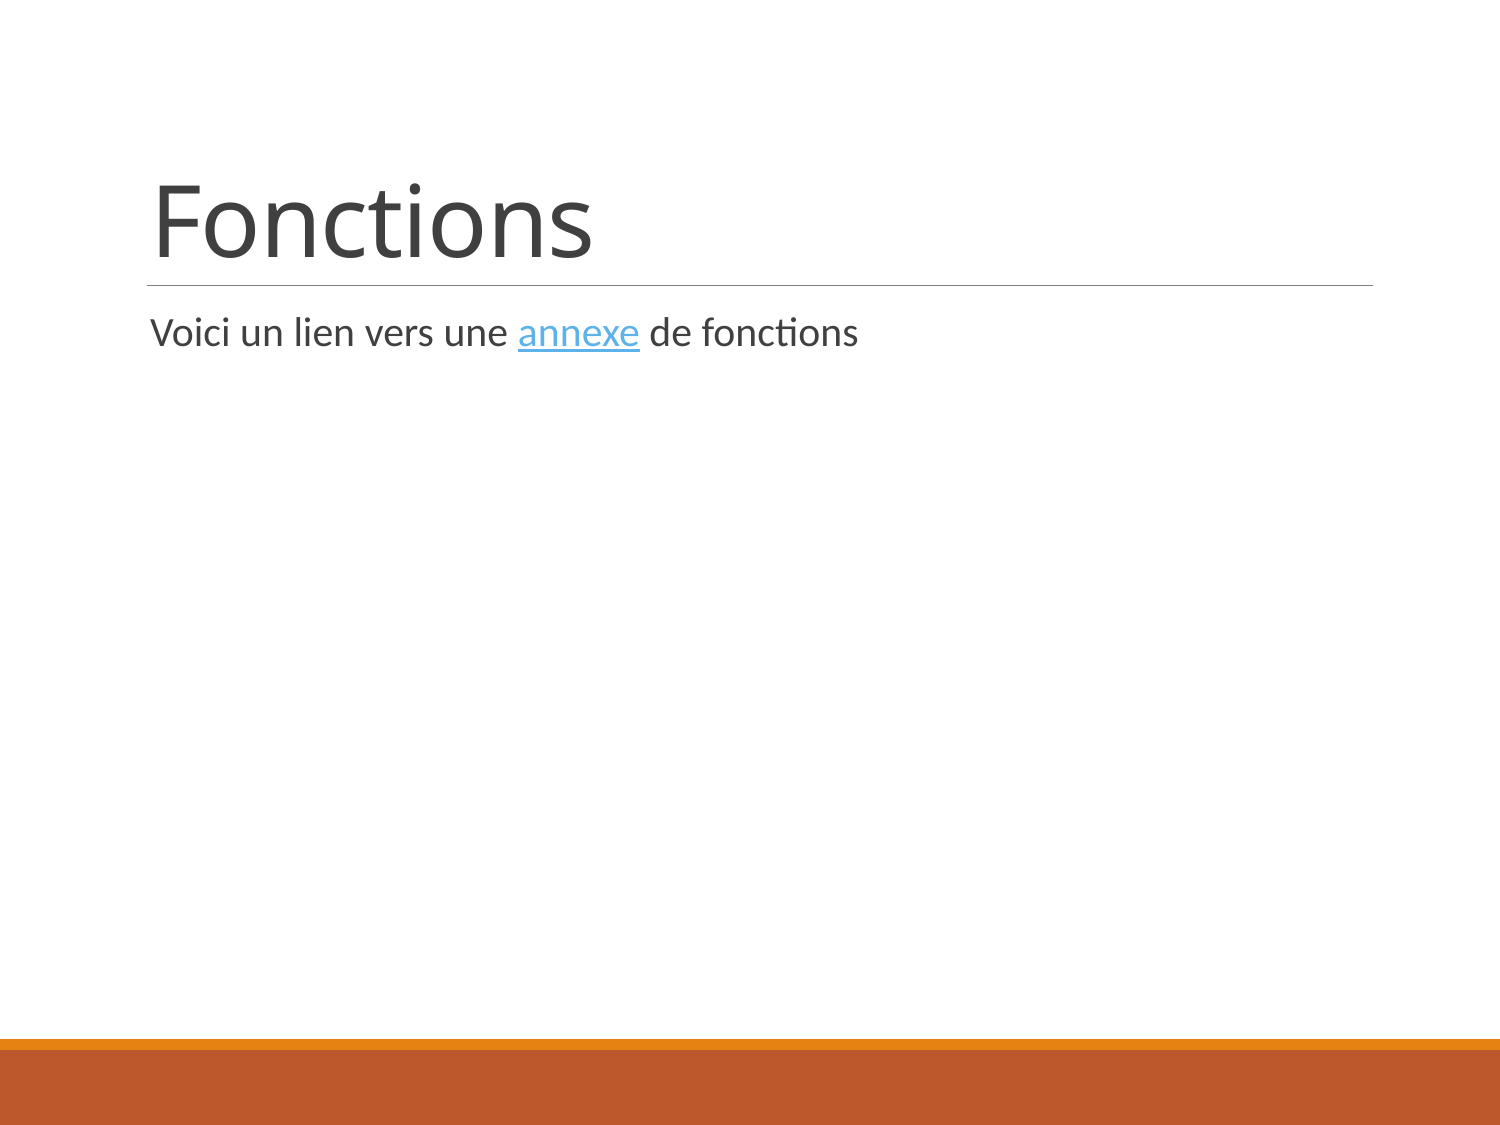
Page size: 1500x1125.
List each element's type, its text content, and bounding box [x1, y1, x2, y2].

title Fonctions [135, 47, 1373, 285]
list Voici un lien vers une annexe de fonctions [135, 302, 1373, 963]
